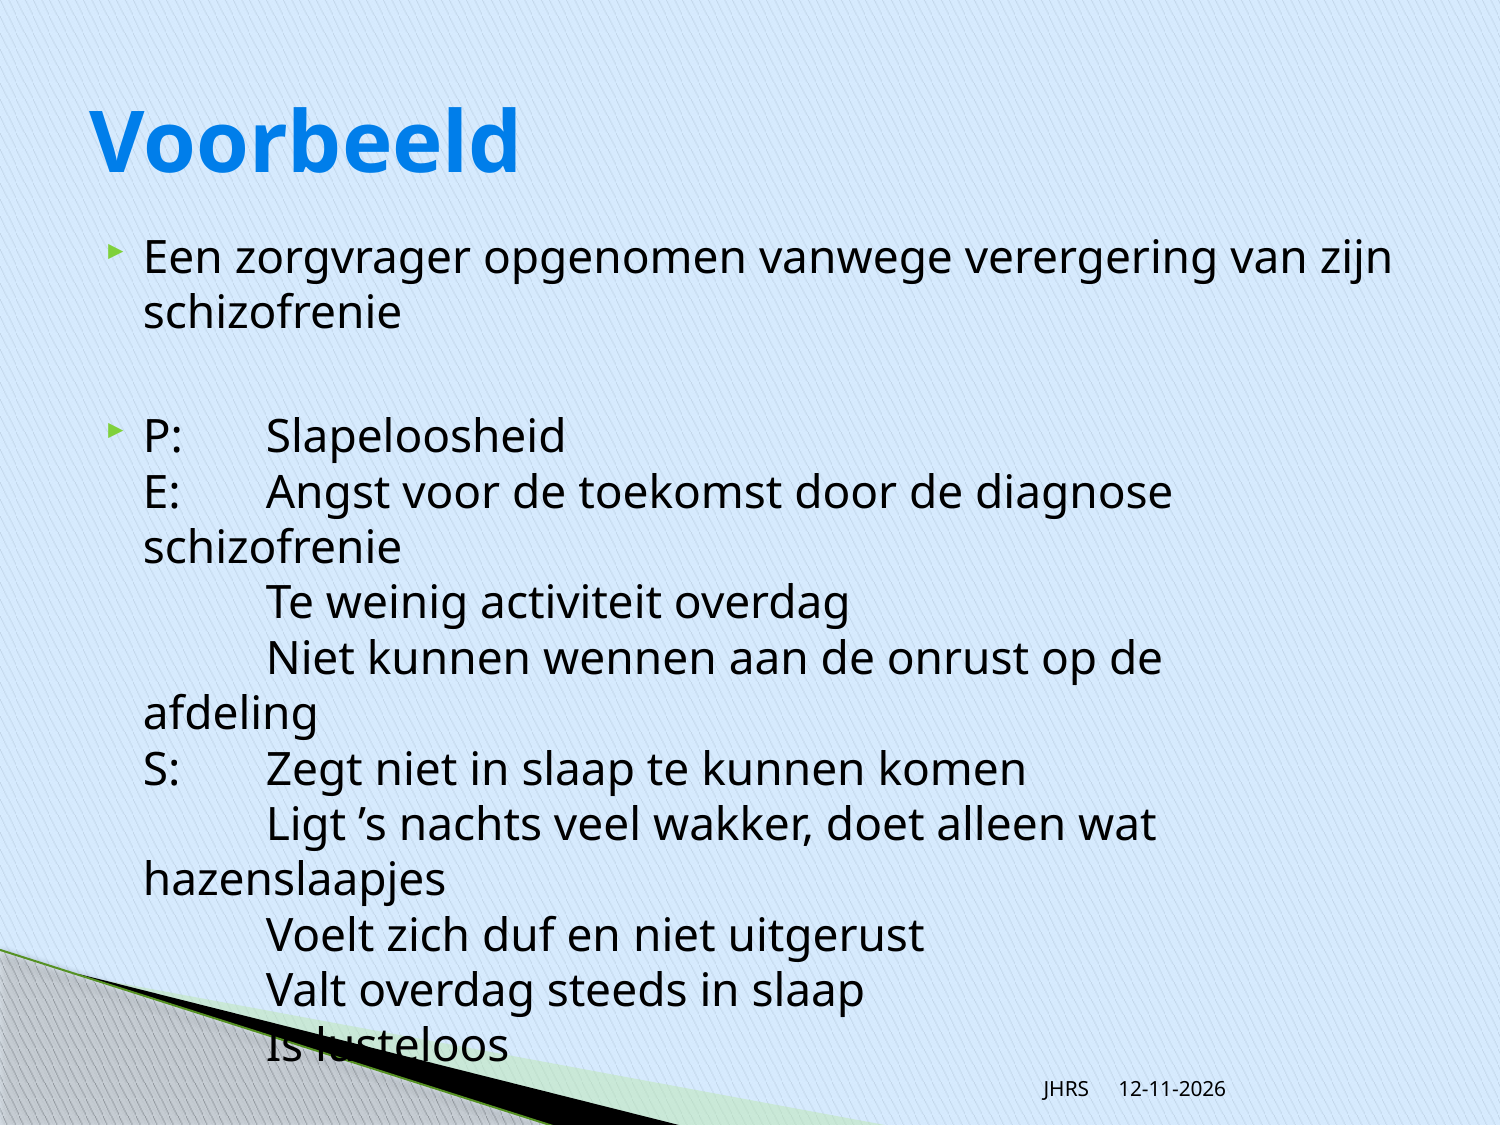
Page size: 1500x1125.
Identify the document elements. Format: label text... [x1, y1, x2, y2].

title Voorbeeld [75, 45, 1425, 233]
list Een zorgvrager opgenomen vanwege verergering van zijn schizofrenie P: Slapeloosheid E: Angst voor de toekomst door de diagnose schizofrenie Te weinig activiteit overdag Niet kunnen wennen aan de onrust op de afdeling S: Zegt niet in slaap te kunnen komen Ligt ’s nachts veel wakker, doet alleen wat hazenslaapjes Voelt zich duf en niet uitgerust Valt overdag steeds in slaap Is lusteloos [75, 233, 1424, 1083]
footer JHRS [718, 1051, 1105, 1112]
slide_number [1105, 1051, 1419, 1112]
